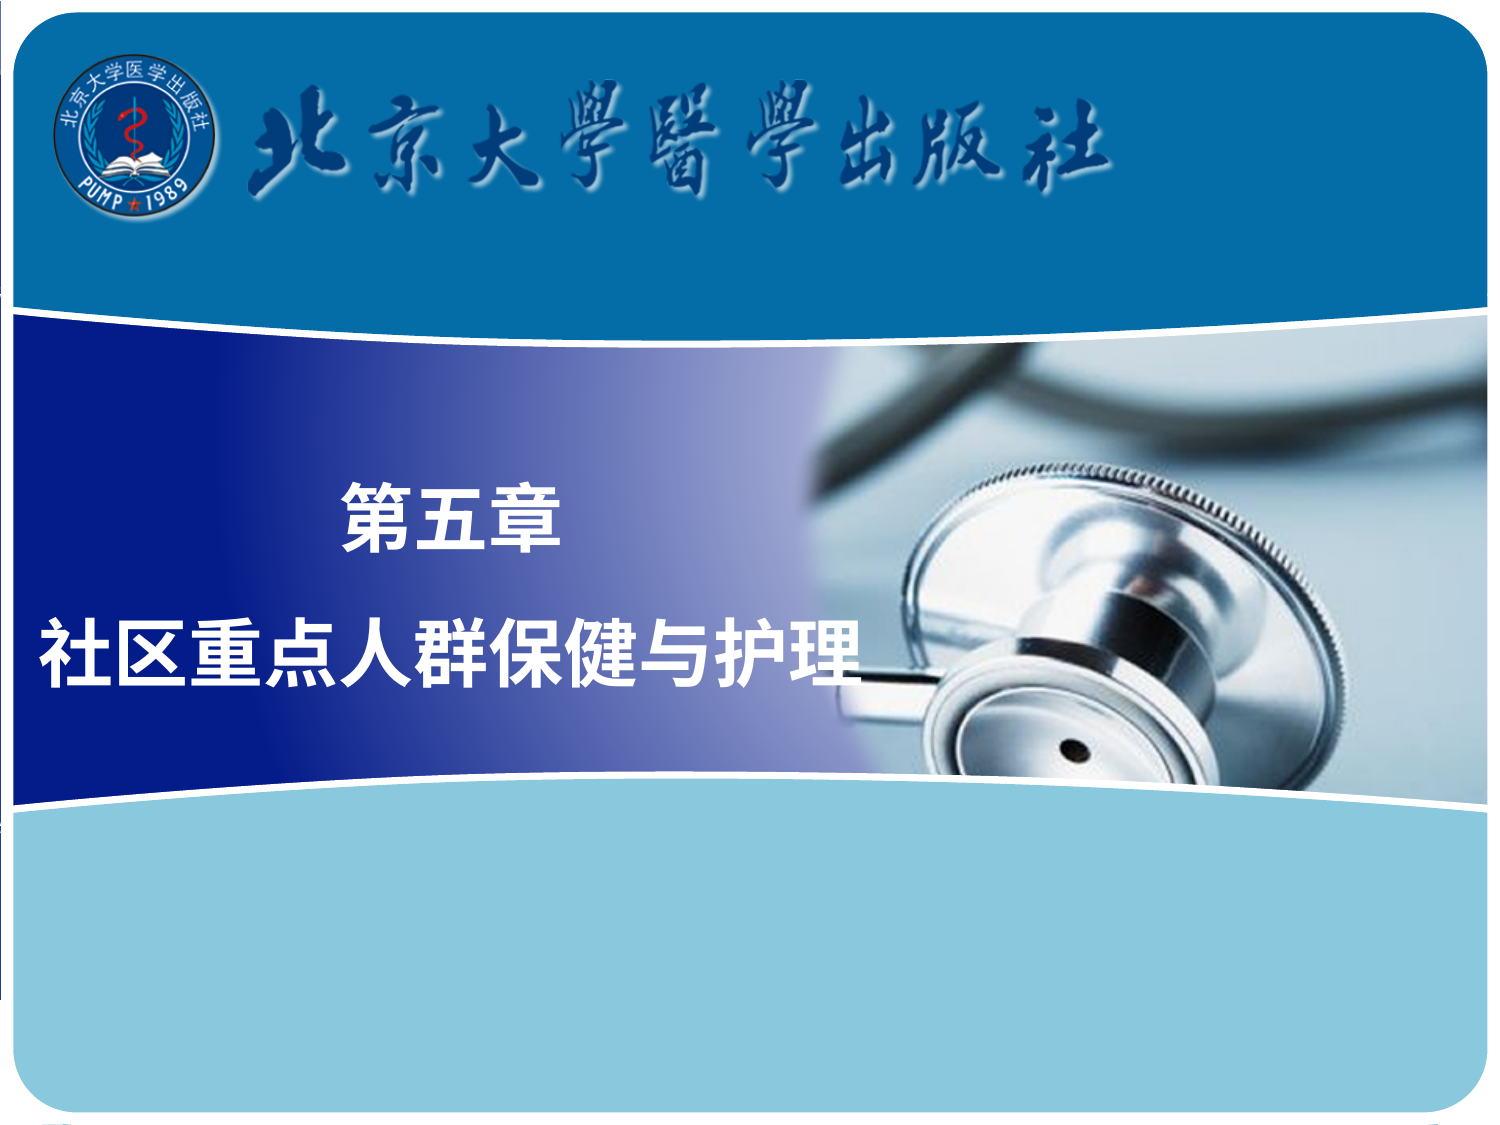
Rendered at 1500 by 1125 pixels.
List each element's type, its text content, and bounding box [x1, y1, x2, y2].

picture [53, 54, 1117, 225]
picture [14, 315, 1487, 805]
title 第五章 社区重点人群保健与护理 [0, 373, 903, 749]
